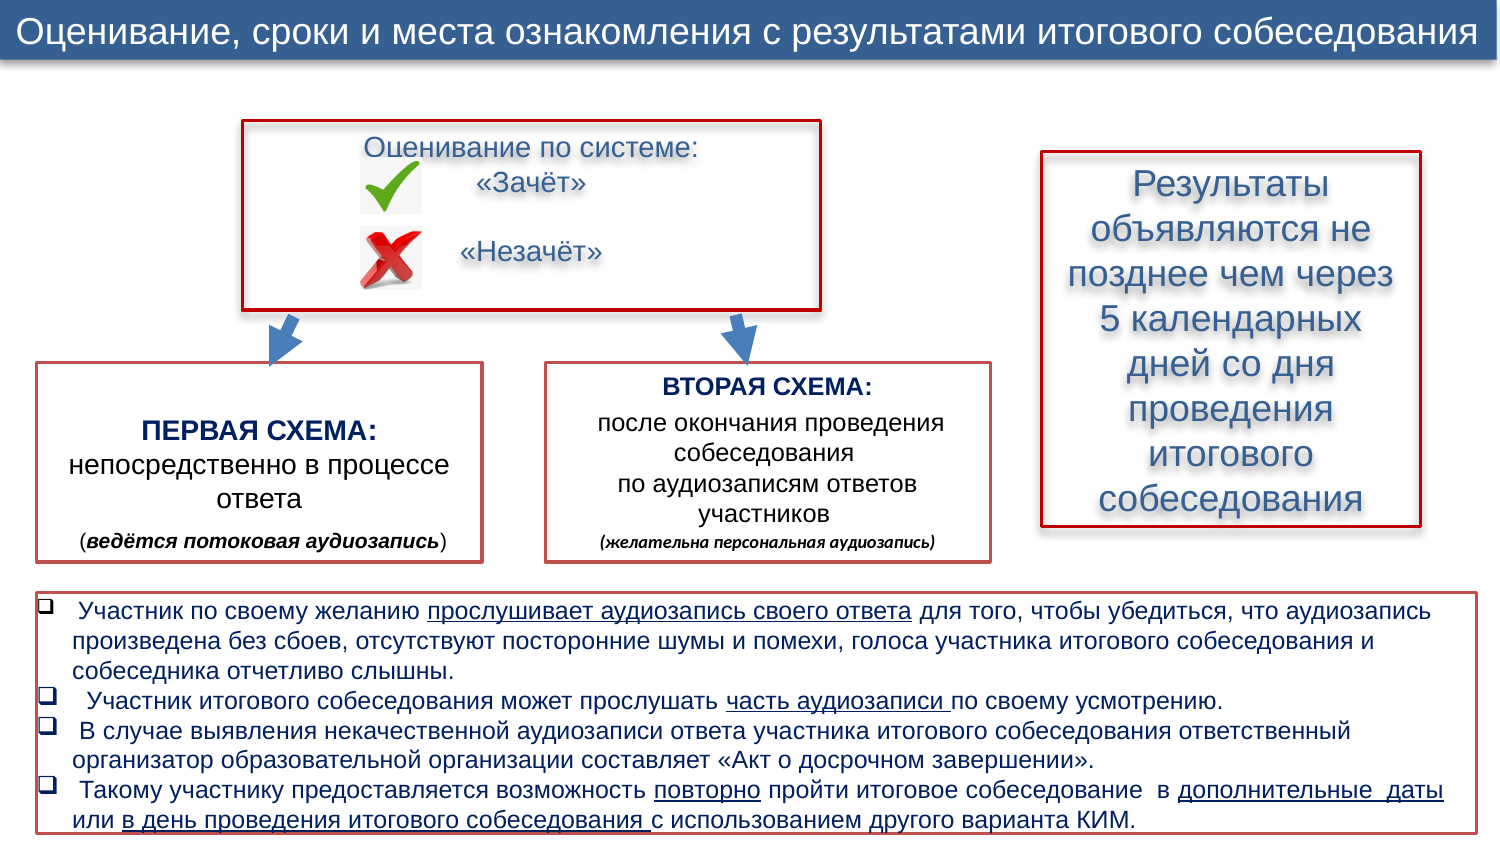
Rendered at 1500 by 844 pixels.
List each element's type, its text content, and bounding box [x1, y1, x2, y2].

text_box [735, 314, 748, 366]
text_box Участник по своему желанию прослушивает аудиозапись своего ответа для того, чтобы убедиться, что аудиозапись произведена без сбоев, отсутствуют посторонние шумы и помехи, голоса участника итогового собеседования и собеседника отчетливо слышны. Участник итогового собеседования может прослушать часть аудиозаписи по своему усмотрению. В случае выявления некачественной аудиозаписи ответа участника итогового собеседования ответственный организатор образовательной организации составляет «Акт о досрочном завершении». Такому участнику предоставляется возможность повторно пройти итоговое собеседование в дополнительные даты или в день проведения итогового собеседования с использованием другого варианта КИМ. [36, 592, 1477, 834]
text_box Оценивание, сроки и места ознакомления с результатами итогового собеседования [0, 0, 1497, 60]
picture [359, 157, 422, 214]
text_box ВТОРАЯ СХЕМА: после окончания проведения собеседования по аудиозаписям ответов участников (желательна персональная аудиозапись) [545, 362, 991, 562]
text_box Оценивание по системе: «Зачёт» «Незачёт» [242, 120, 821, 311]
text_box ПЕРВАЯ СХЕМА: непосредственно в процессе ответа (ведётся потоковая аудиозапись) [36, 362, 483, 562]
picture [359, 226, 422, 291]
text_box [268, 316, 295, 367]
text_box Результаты объявляются не позднее чем через 5 календарных дней со дня проведения итогового собеседования [1041, 151, 1421, 527]
